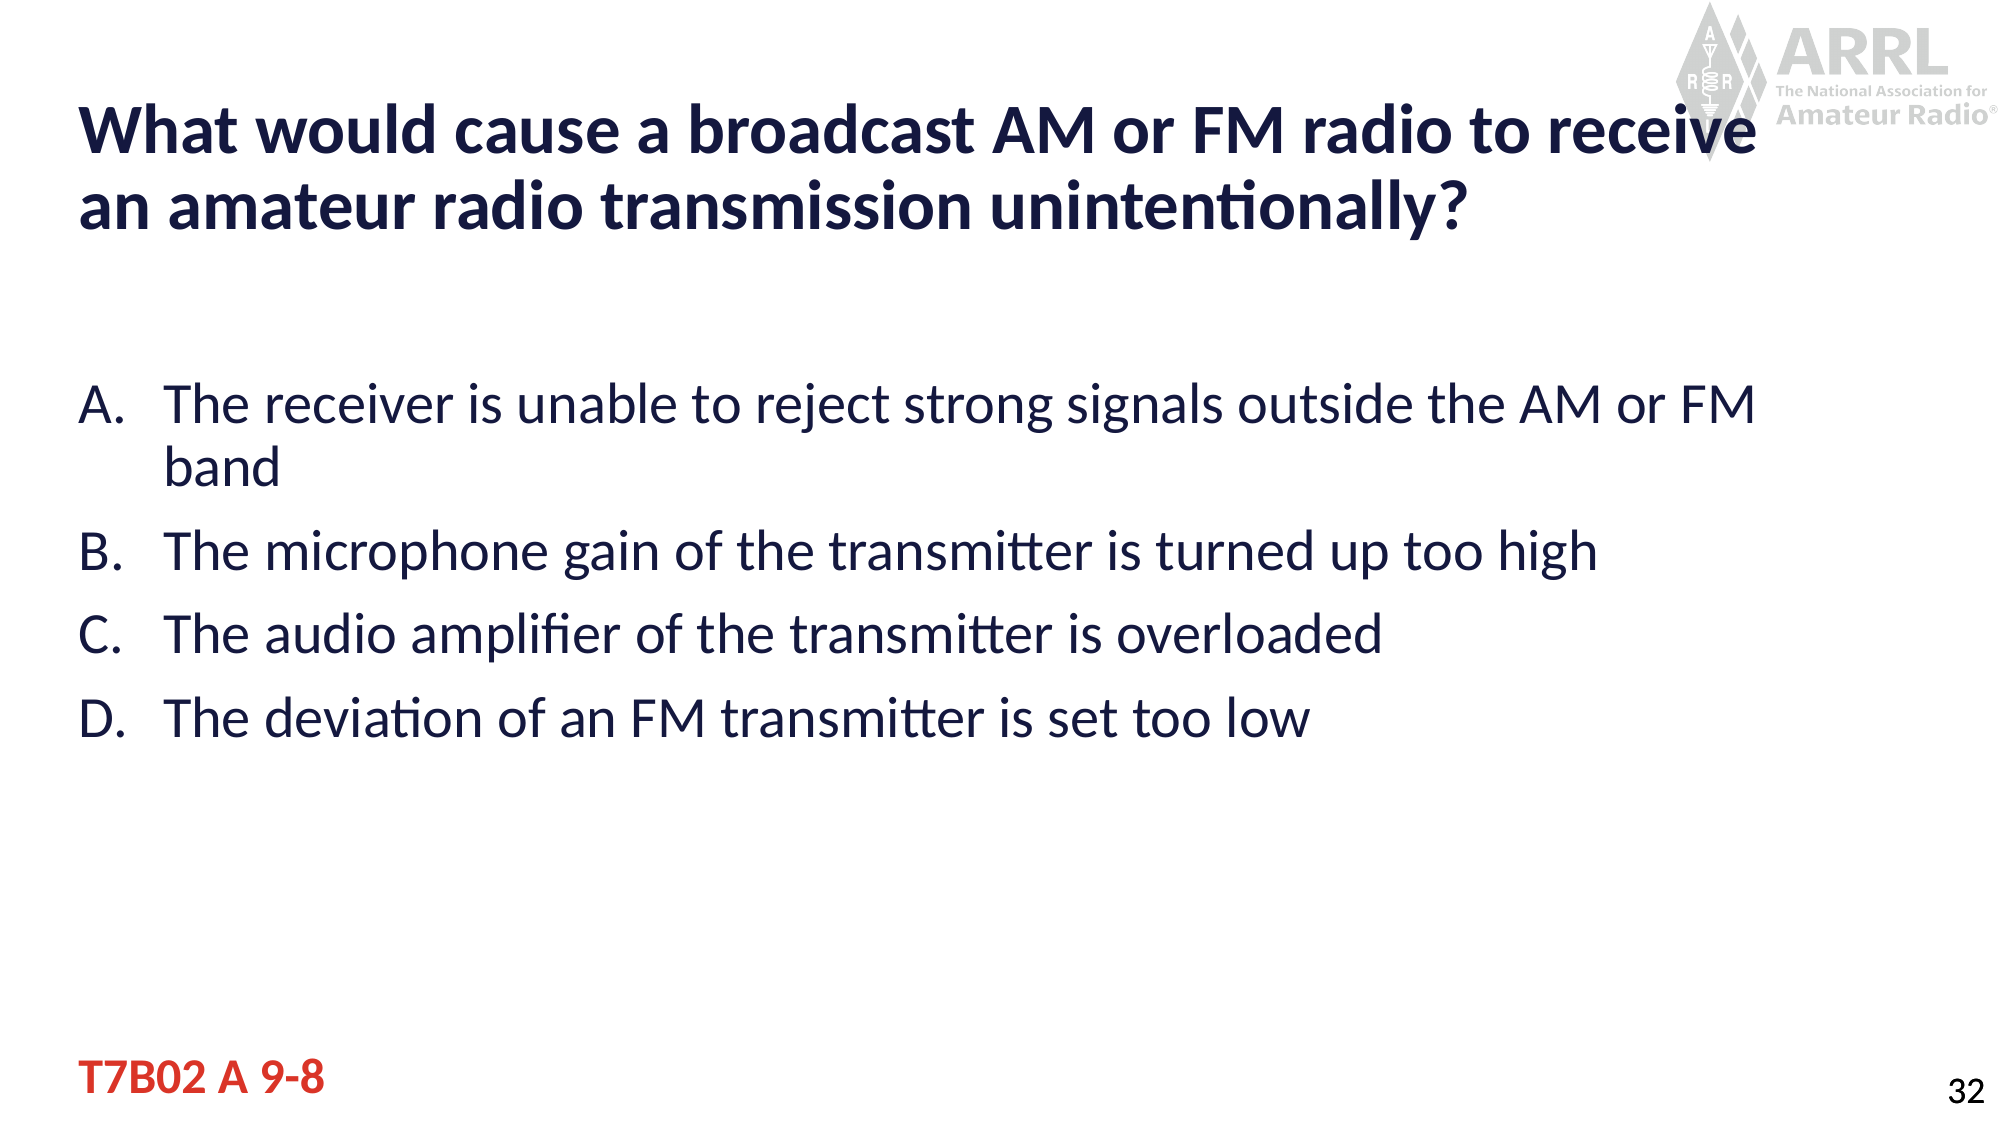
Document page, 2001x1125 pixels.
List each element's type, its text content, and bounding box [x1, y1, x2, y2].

title What would cause a broadcast AM or FM radio to receive an amateur radio transmission unintentionally? [63, 59, 1863, 278]
list The receiver is unable to reject strong signals outside the AM or FM band The microphone gain of the transmitter is turned up too high The audio amplifier of the transmitter is overloaded The deviation of an FM transmitter is set too low [63, 365, 1863, 989]
text_box T7B02 A 9-8 [63, 1036, 921, 1112]
picture [1674, 0, 2000, 164]
